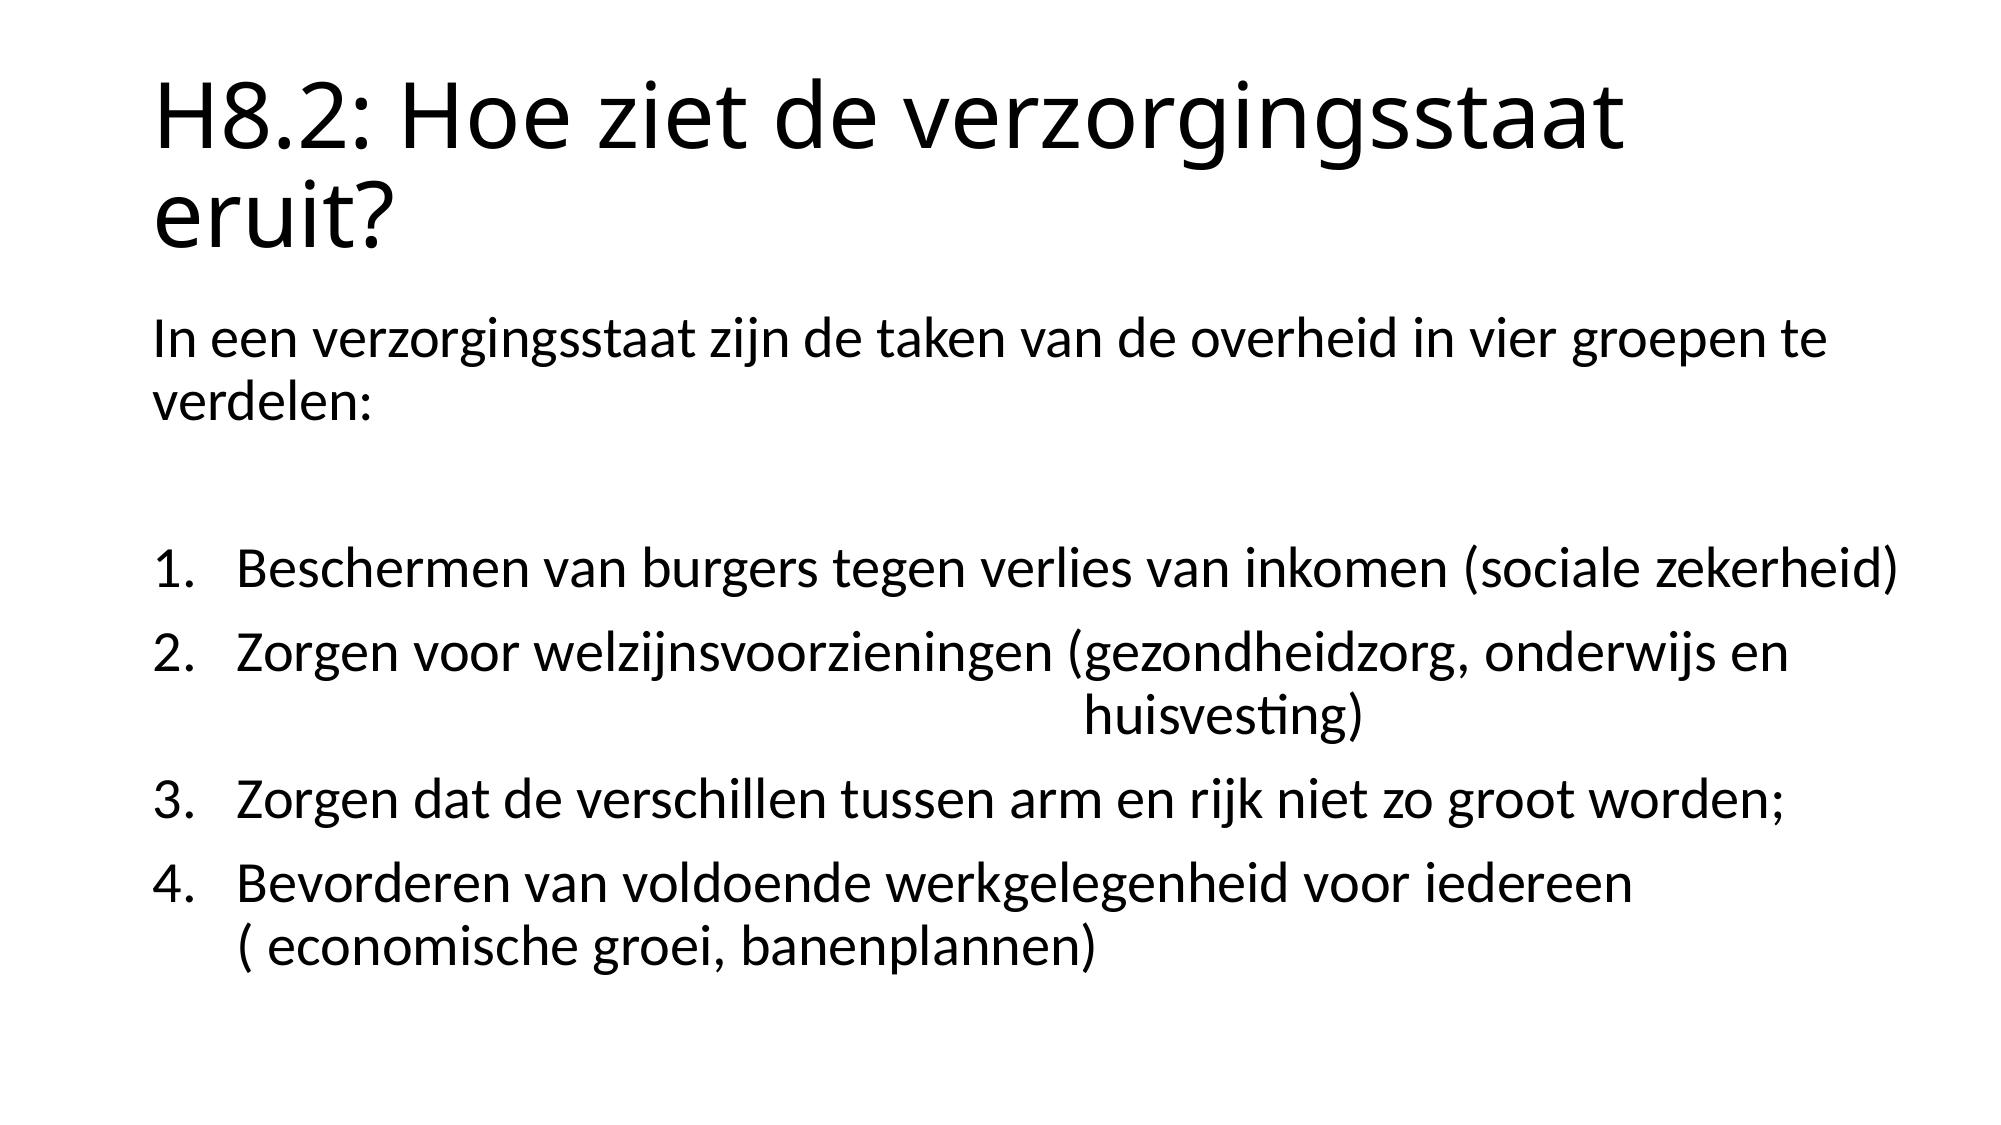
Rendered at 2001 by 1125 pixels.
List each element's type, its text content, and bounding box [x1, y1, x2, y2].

list In een verzorgingsstaat zijn de taken van de overheid in vier groepen te verdelen: Beschermen van burgers tegen verlies van inkomen (sociale zekerheid) Zorgen voor welzijnsvoorzieningen (gezondheidzorg, onderwijs en huisvesting) Zorgen dat de verschillen tussen arm en rijk niet zo groot worden; Bevorderen van voldoende werkgelegenheid voor iedereen ( economische groei, banenplannen) [137, 299, 1935, 1014]
title H8.2: Hoe ziet de verzorgingsstaat eruit? [137, 59, 1863, 278]
